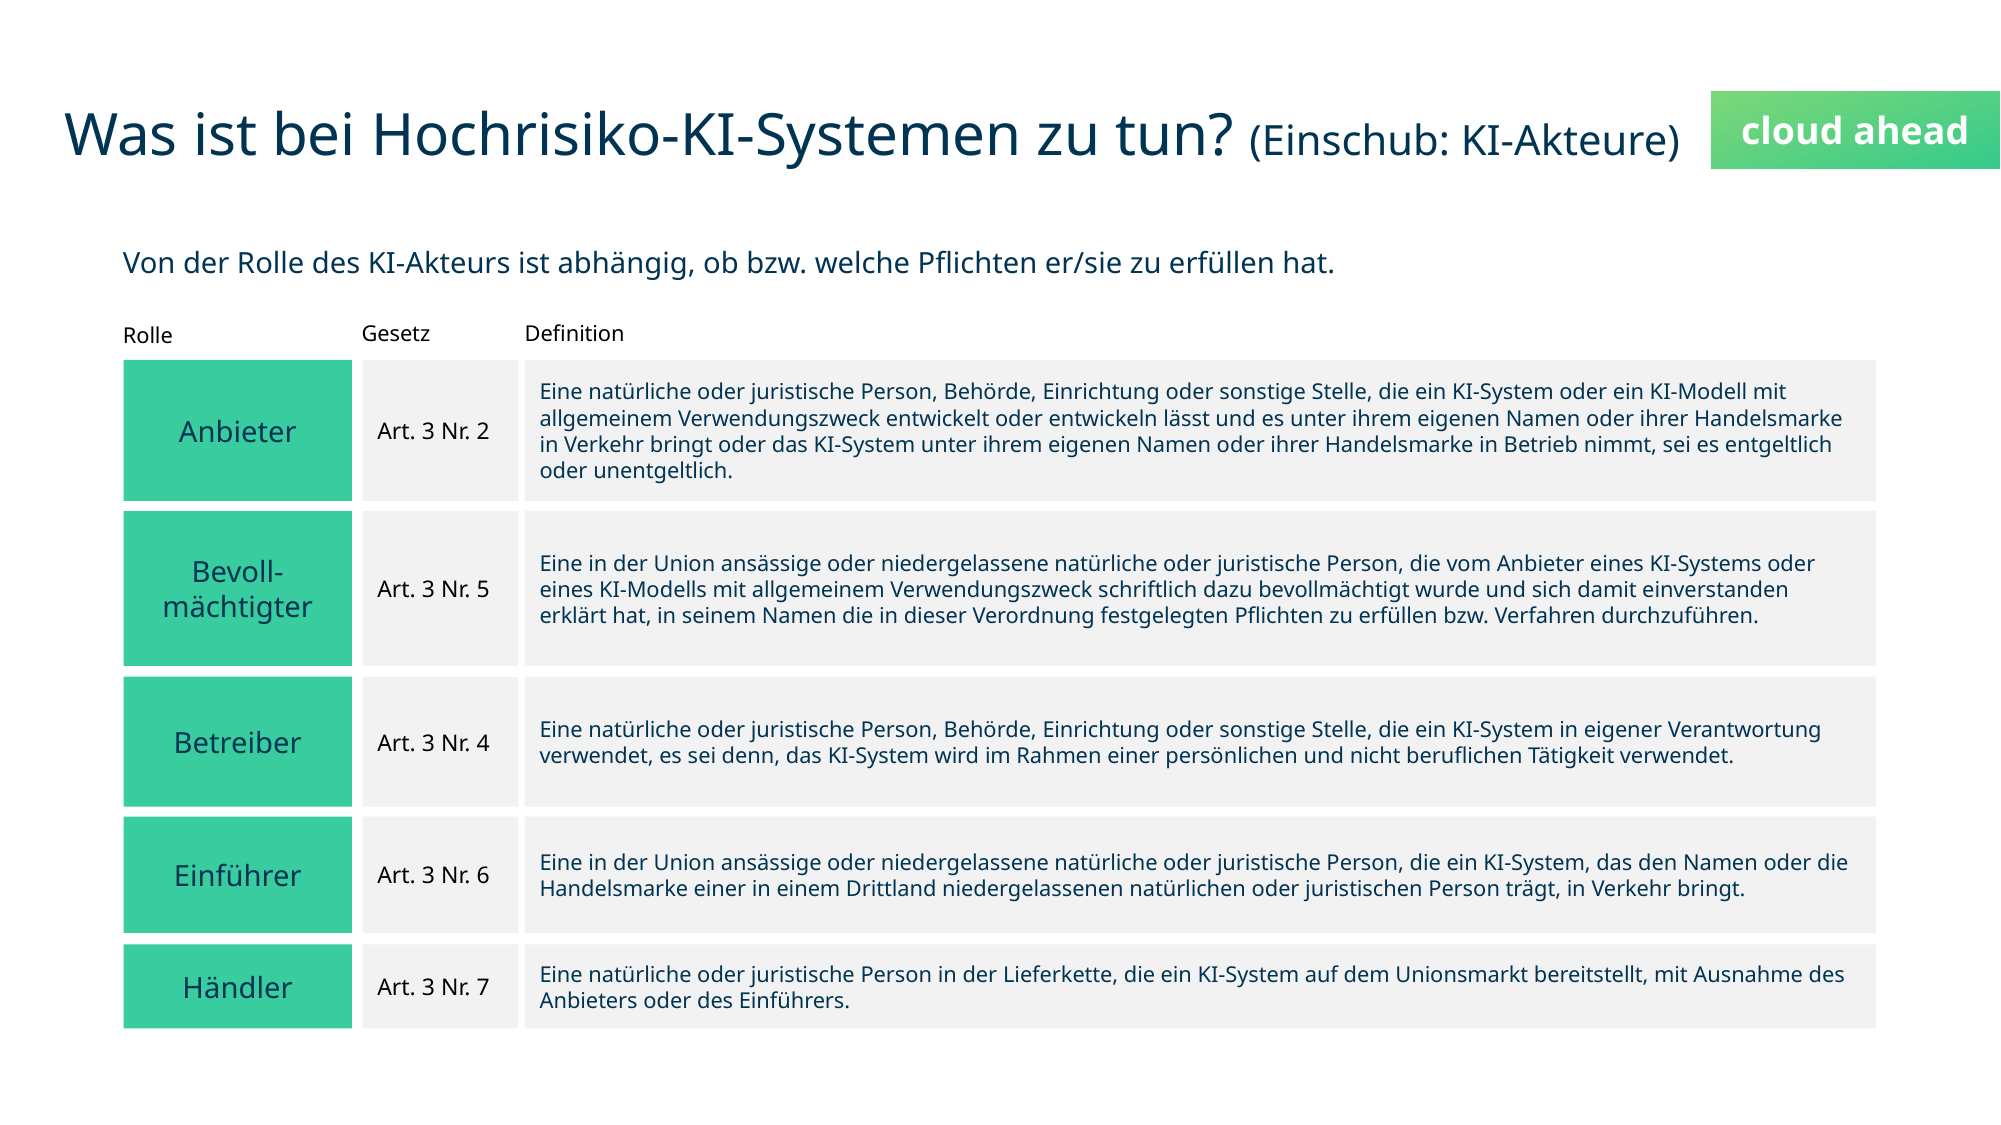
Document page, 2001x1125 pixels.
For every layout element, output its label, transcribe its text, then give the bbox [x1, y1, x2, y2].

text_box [122, 312, 1877, 1029]
title Was ist bei Hochrisiko-KI-Systemen zu tun? (Einschub: KI-Akteure) [49, 67, 1803, 197]
text_box Von der Rolle des KI-Akteurs ist abhängig, ob bzw. welche Pflichten er/sie zu erfüllen hat. [122, 237, 1702, 288]
